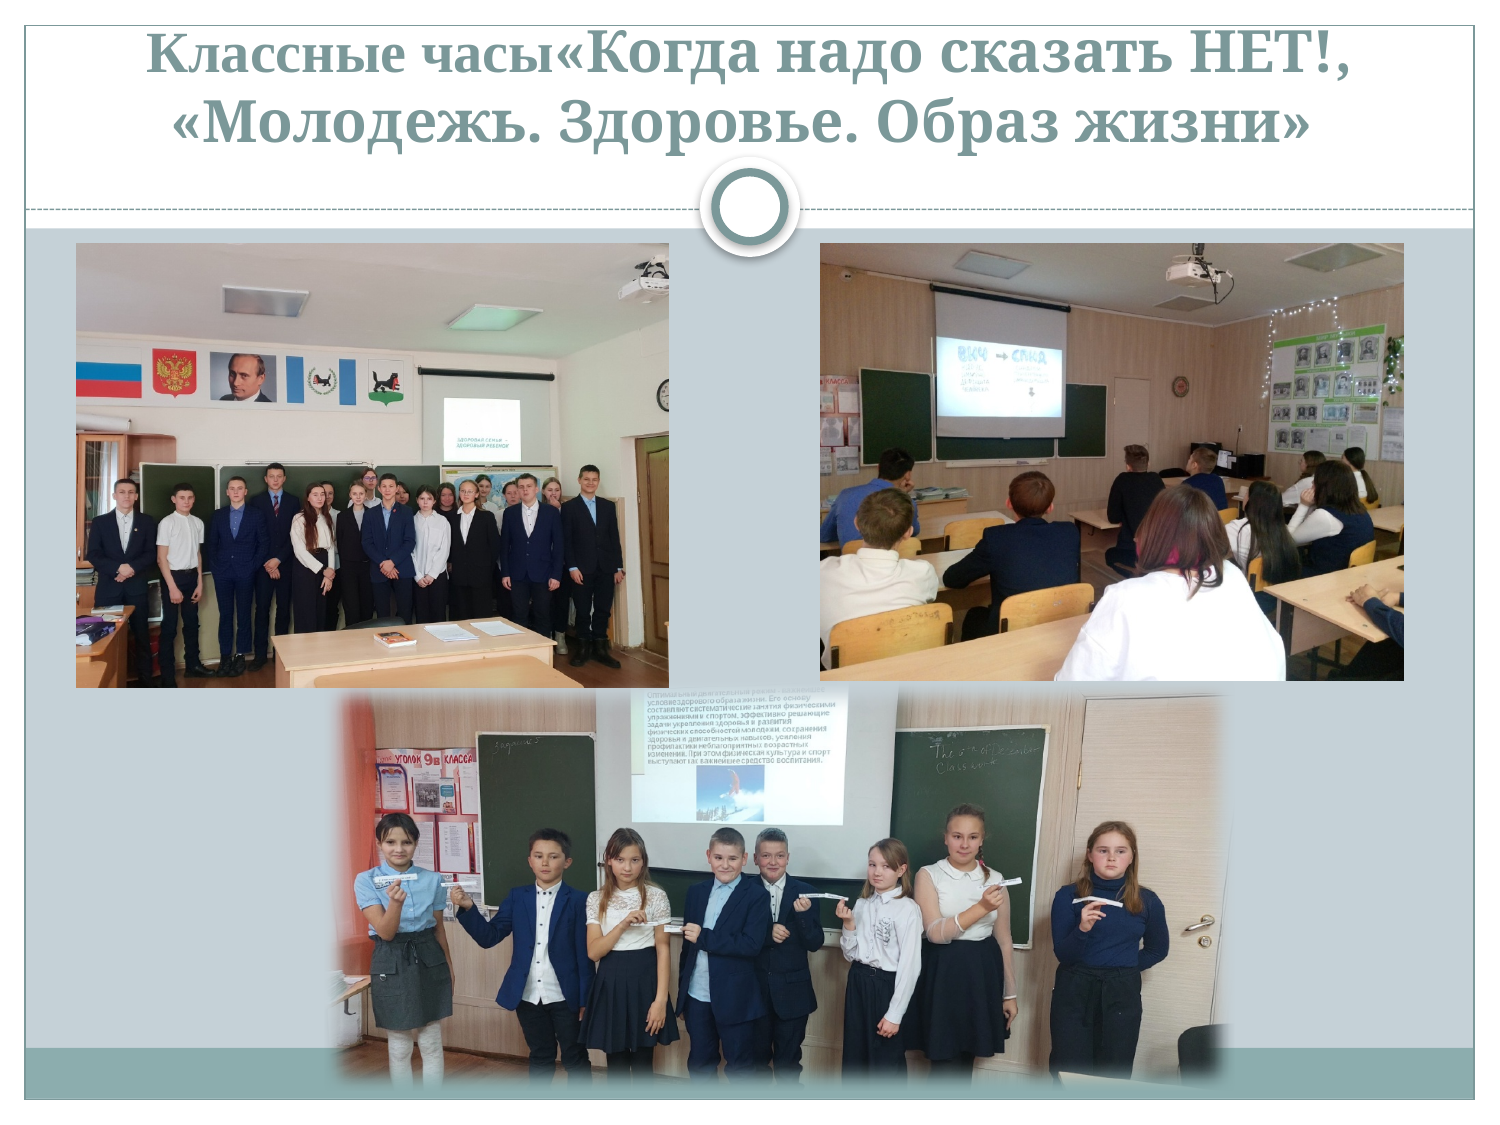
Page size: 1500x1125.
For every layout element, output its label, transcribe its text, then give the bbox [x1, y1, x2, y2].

picture [324, 243, 1404, 1091]
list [76, 243, 669, 688]
title Классные часы«Когда надо сказать НЕТ!, «Молодежь. Здоровье. Образ жизни» [49, 37, 1450, 162]
